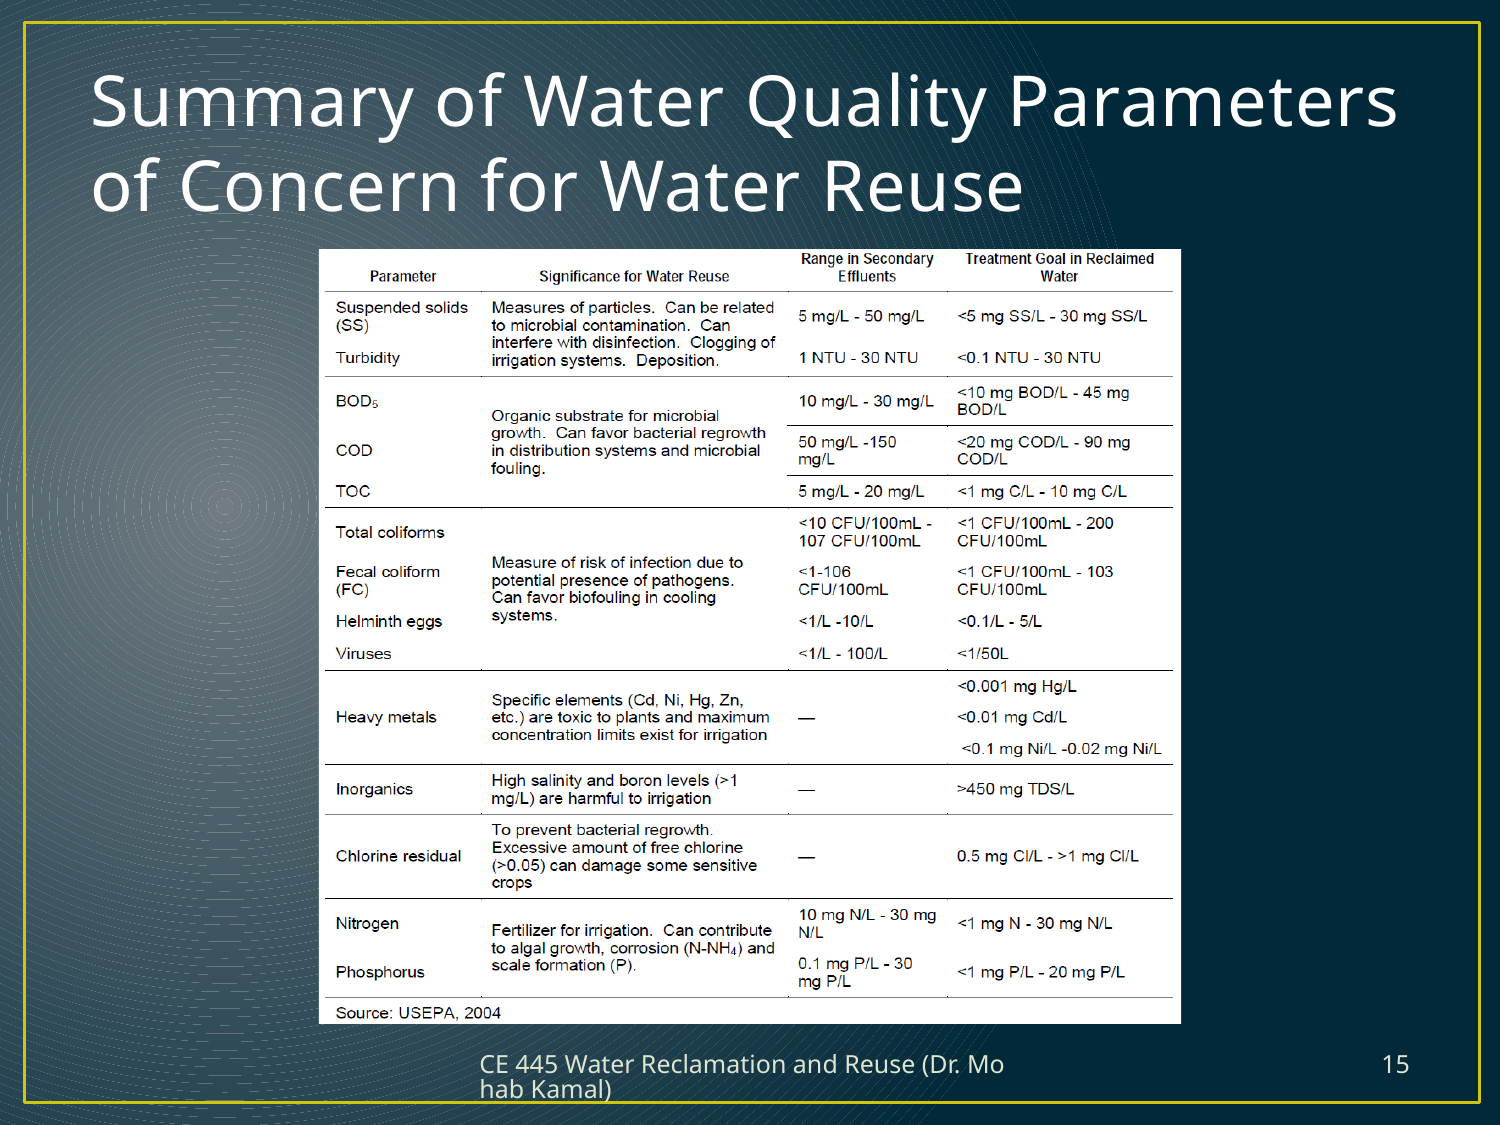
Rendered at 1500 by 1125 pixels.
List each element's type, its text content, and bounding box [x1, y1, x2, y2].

title Summary of Water Quality Parameters of Concern for Water Reuse [75, 45, 1425, 233]
picture [318, 243, 1181, 1025]
slide_number 15 [1074, 1035, 1425, 1096]
footer CE 445 Water Reclamation and Reuse (Dr. Mohab Kamal) [464, 1035, 1036, 1096]
picture [949, 1029, 961, 1035]
